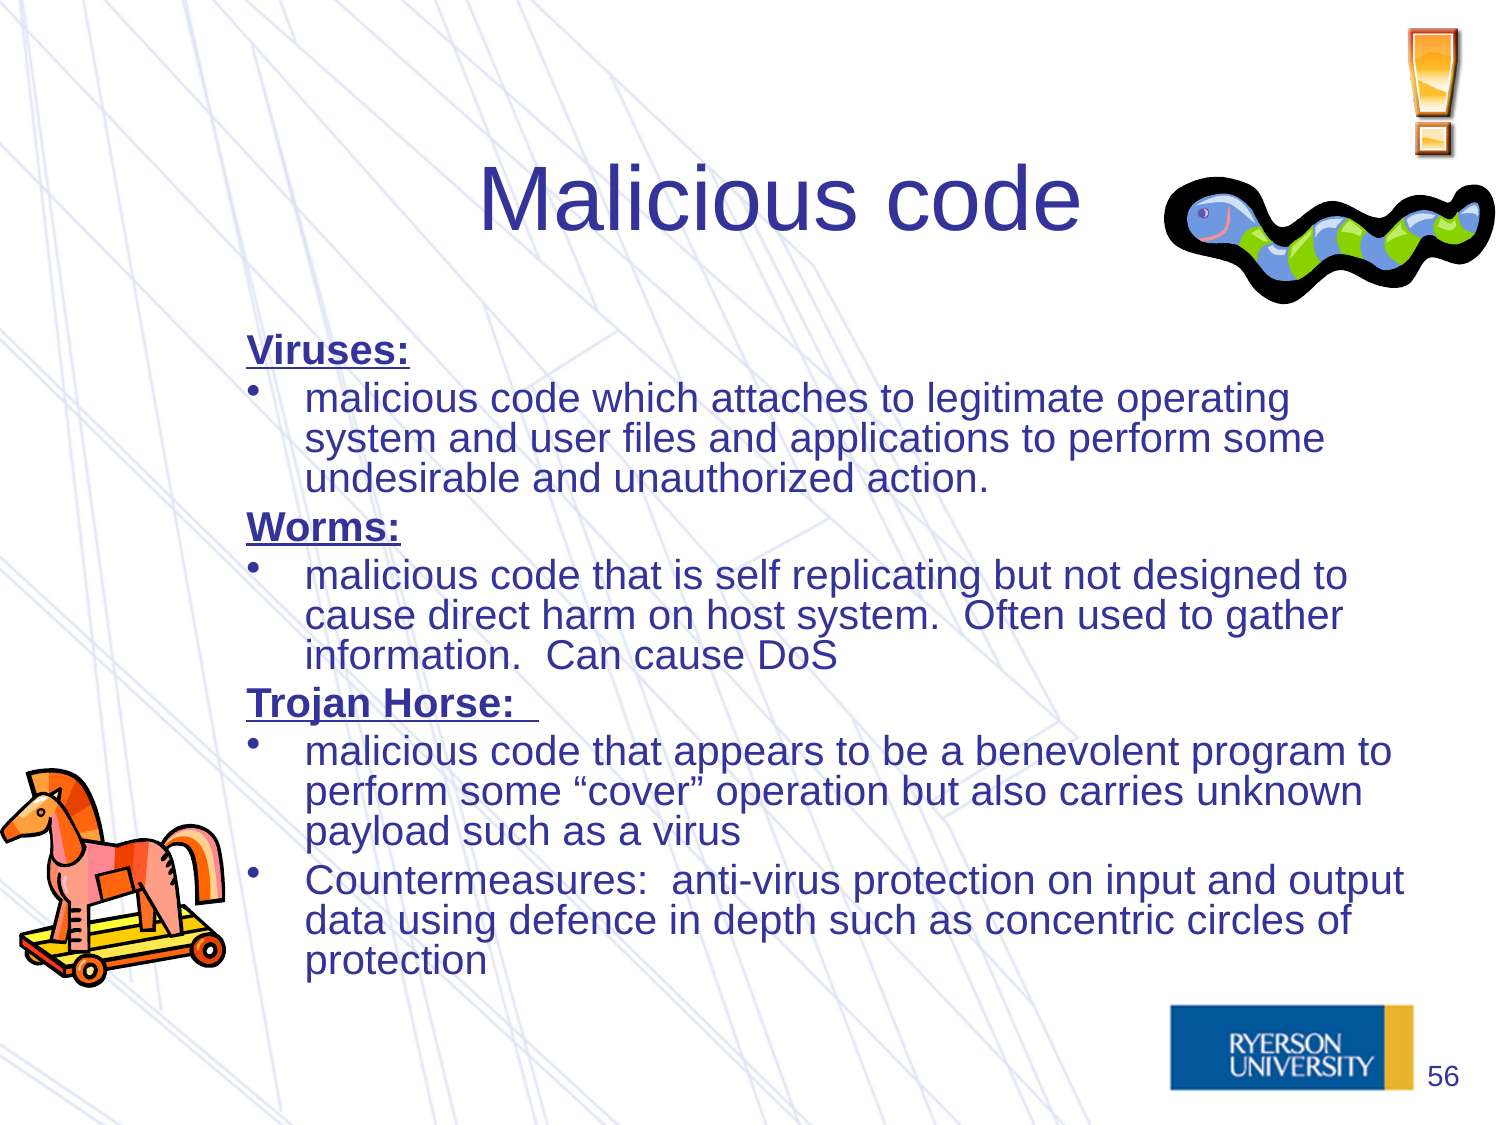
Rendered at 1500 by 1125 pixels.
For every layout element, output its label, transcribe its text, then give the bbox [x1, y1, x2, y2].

list Viruses: malicious code which attaches to legitimate operating system and user files and applications to perform some undesirable and unauthorized action. Worms: malicious code that is self replicating but not designed to cause direct harm on host system. Often used to gather information. Can cause DoS Trojan Horse: malicious code that appears to be a benevolent program to perform some “cover” operation but also carries unknown payload such as a virus Countermeasures: anti-virus protection on input and output data using defence in depth such as concentric circles of protection [112, 324, 1451, 1001]
slide_number 56 [1399, 1049, 1476, 1113]
picture [0, 0, 1500, 1125]
title Malicious code [112, 99, 1367, 288]
